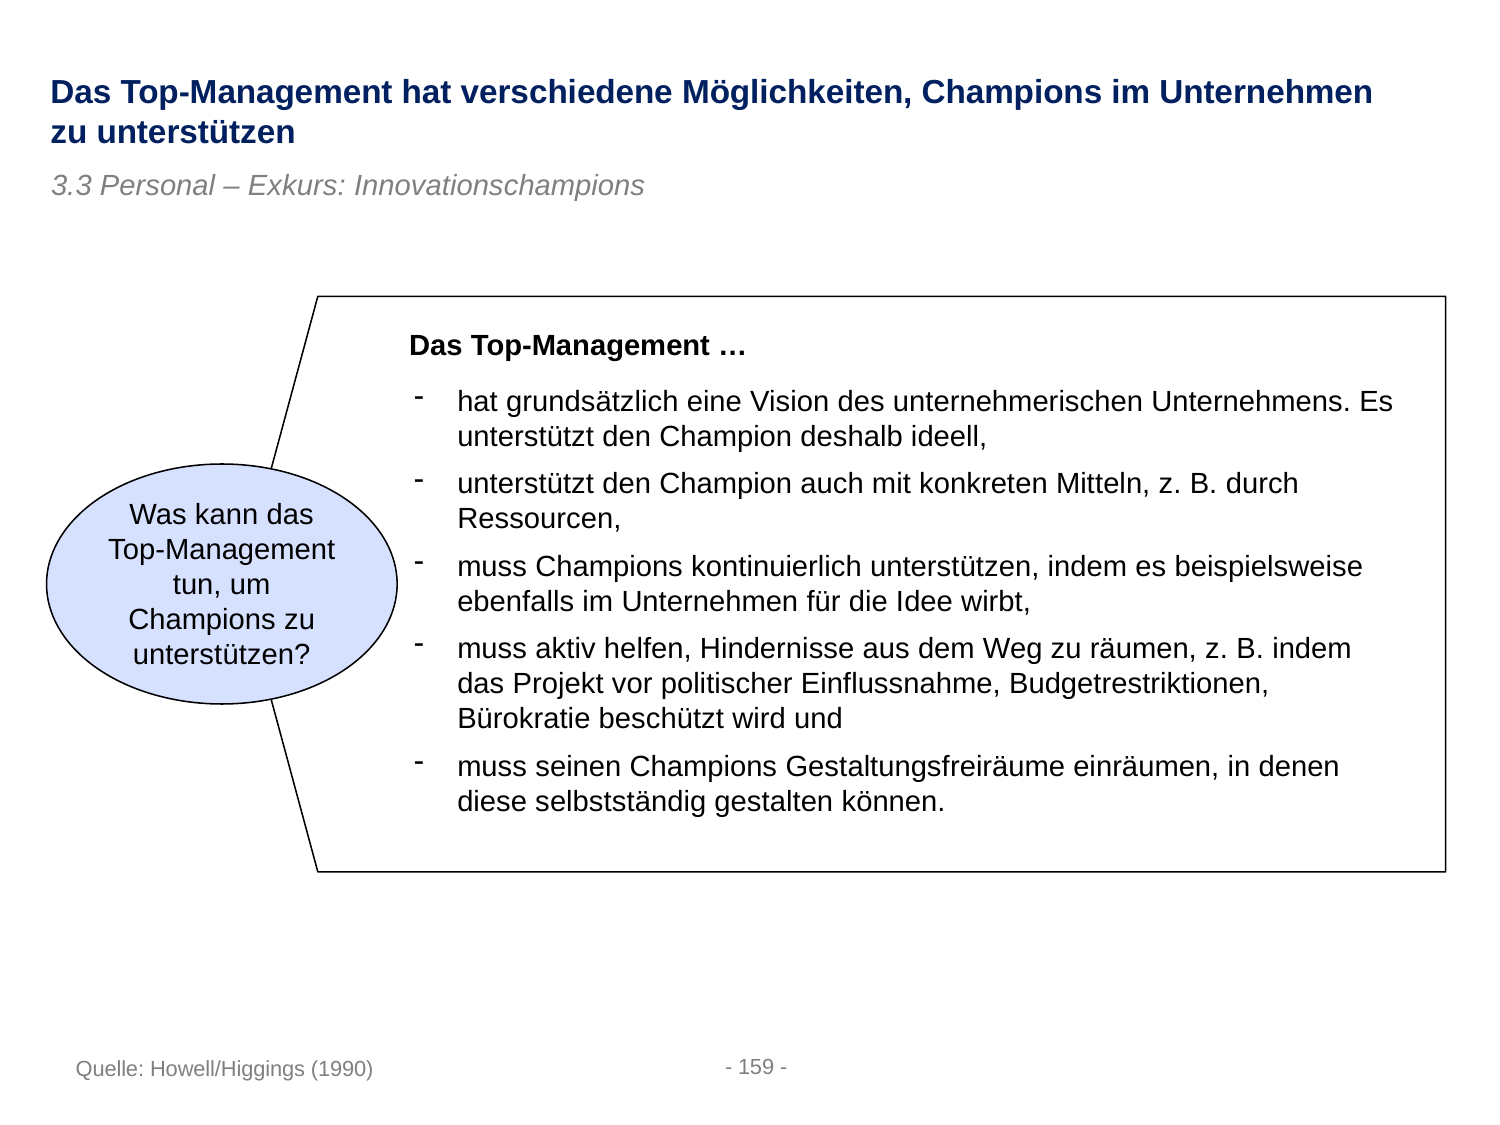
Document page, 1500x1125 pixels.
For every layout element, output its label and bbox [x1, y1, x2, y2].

text_box [36, 159, 662, 209]
text_box [35, 63, 1433, 158]
text_box [60, 1046, 389, 1088]
text_box [46, 296, 1446, 872]
slide_number [599, 1045, 913, 1093]
